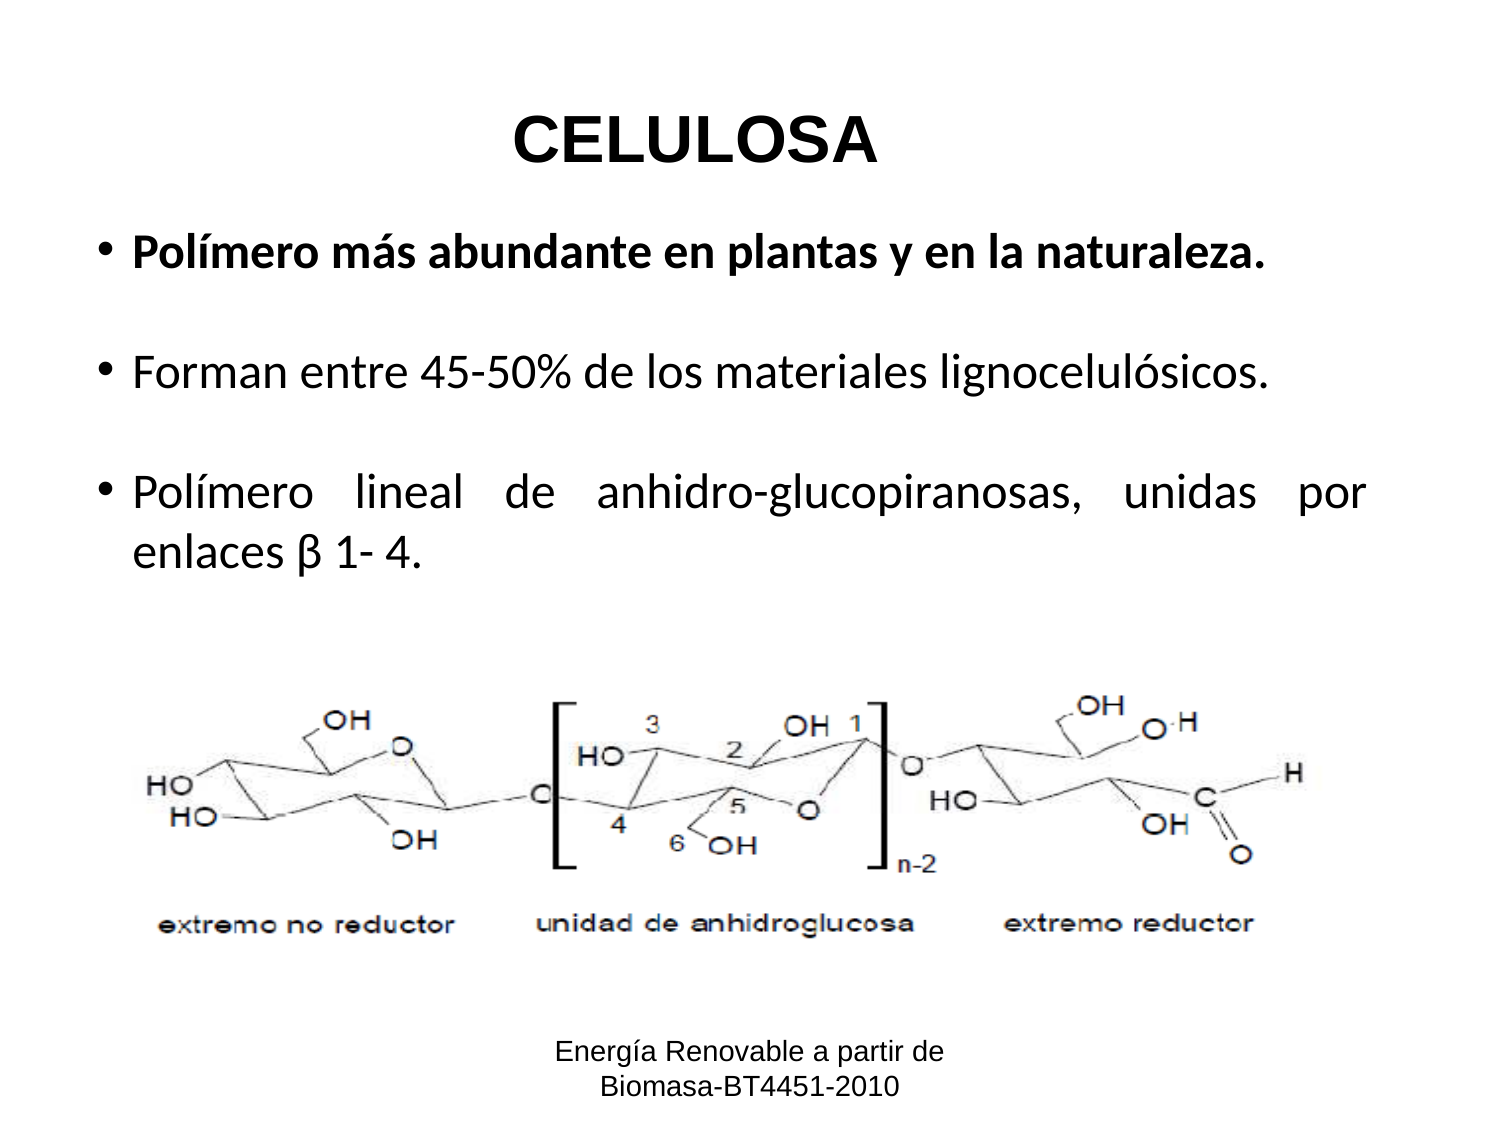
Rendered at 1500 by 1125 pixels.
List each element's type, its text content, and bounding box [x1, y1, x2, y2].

footer Energía Renovable a partir de Biomasa-BT4451-2010 [512, 1024, 988, 1103]
picture [40, 644, 1402, 981]
text_box Polímero más abundante en plantas y en la naturaleza. Forman entre 45-50% de los materiales lignocelulósicos. Polímero lineal de anhidro-glucopiranosas, unidas por enlaces β 1- 4. [82, 990, 1383, 1125]
text_box CELULOSA [82, 88, 1394, 184]
text_box Polímero más abundante en plantas y en la naturaleza. Forman entre 45-50% de los materiales lignocelulósicos. Polímero lineal de anhidro-glucopiranosas, unidas por enlaces β 1- 4. [82, 210, 1383, 643]
